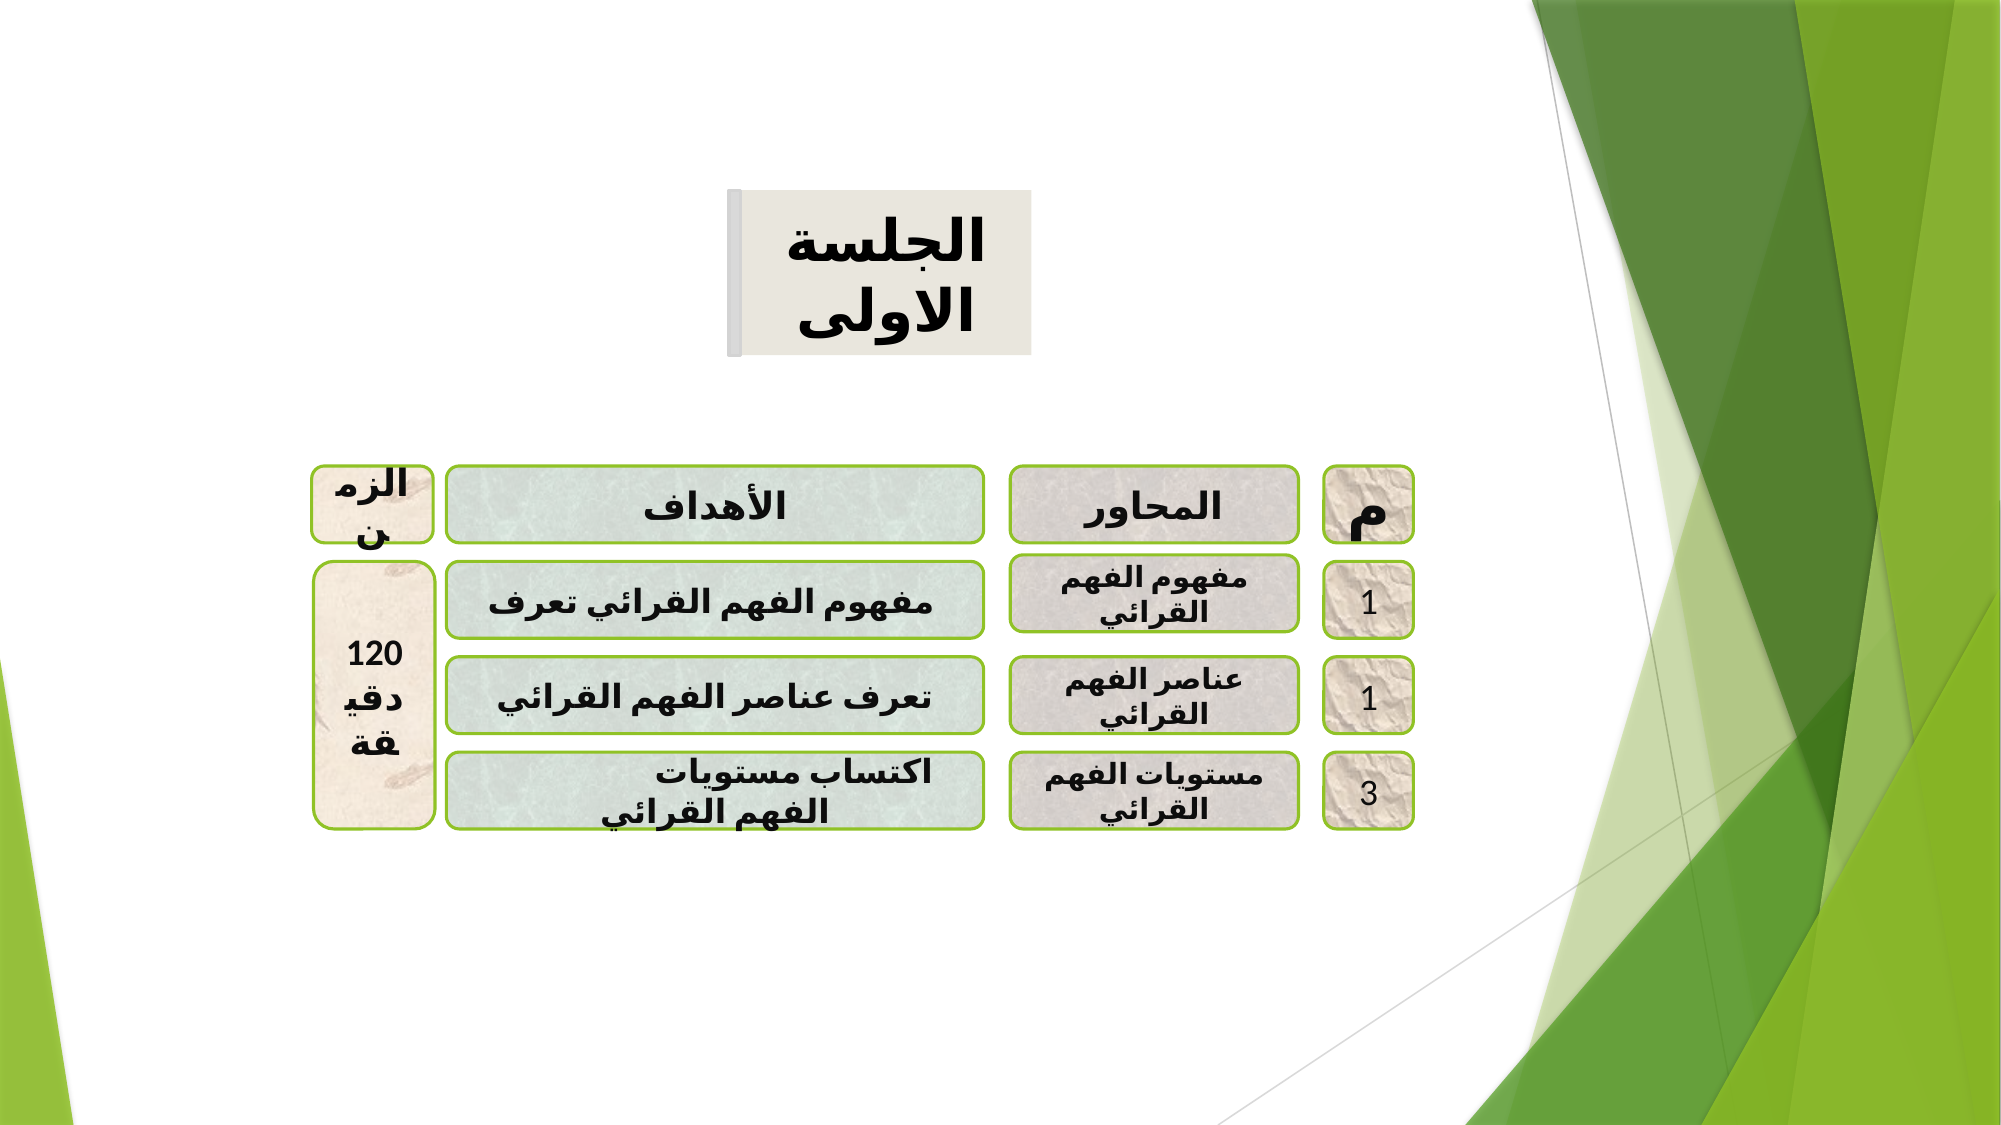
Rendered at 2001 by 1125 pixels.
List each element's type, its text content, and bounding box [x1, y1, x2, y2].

text_box الزمن [310, 464, 435, 545]
text_box مستويات الفهم القرائي [1008, 750, 1301, 831]
text_box تعرف عناصر الفهم القرائي [444, 655, 986, 736]
text_box [727, 189, 742, 357]
text_box مفهوم الفهم القرائي تعرف [444, 559, 986, 640]
text_box مفهوم الفهم القرائي [1008, 553, 1301, 634]
text_box الجلسة الاولى [742, 189, 1033, 357]
text_box 3 [1322, 750, 1415, 831]
text_box الأهداف [444, 464, 986, 545]
text_box 120 دقيقة [311, 559, 437, 831]
text_box اكتساب مستويات الفهم القرائي [444, 750, 986, 831]
text_box 1 [1322, 655, 1415, 736]
text_box المحاور [1008, 464, 1301, 545]
text_box م [1322, 464, 1415, 545]
text_box 1 [1322, 559, 1415, 640]
text_box عناصر الفهم القرائي [1008, 655, 1301, 736]
